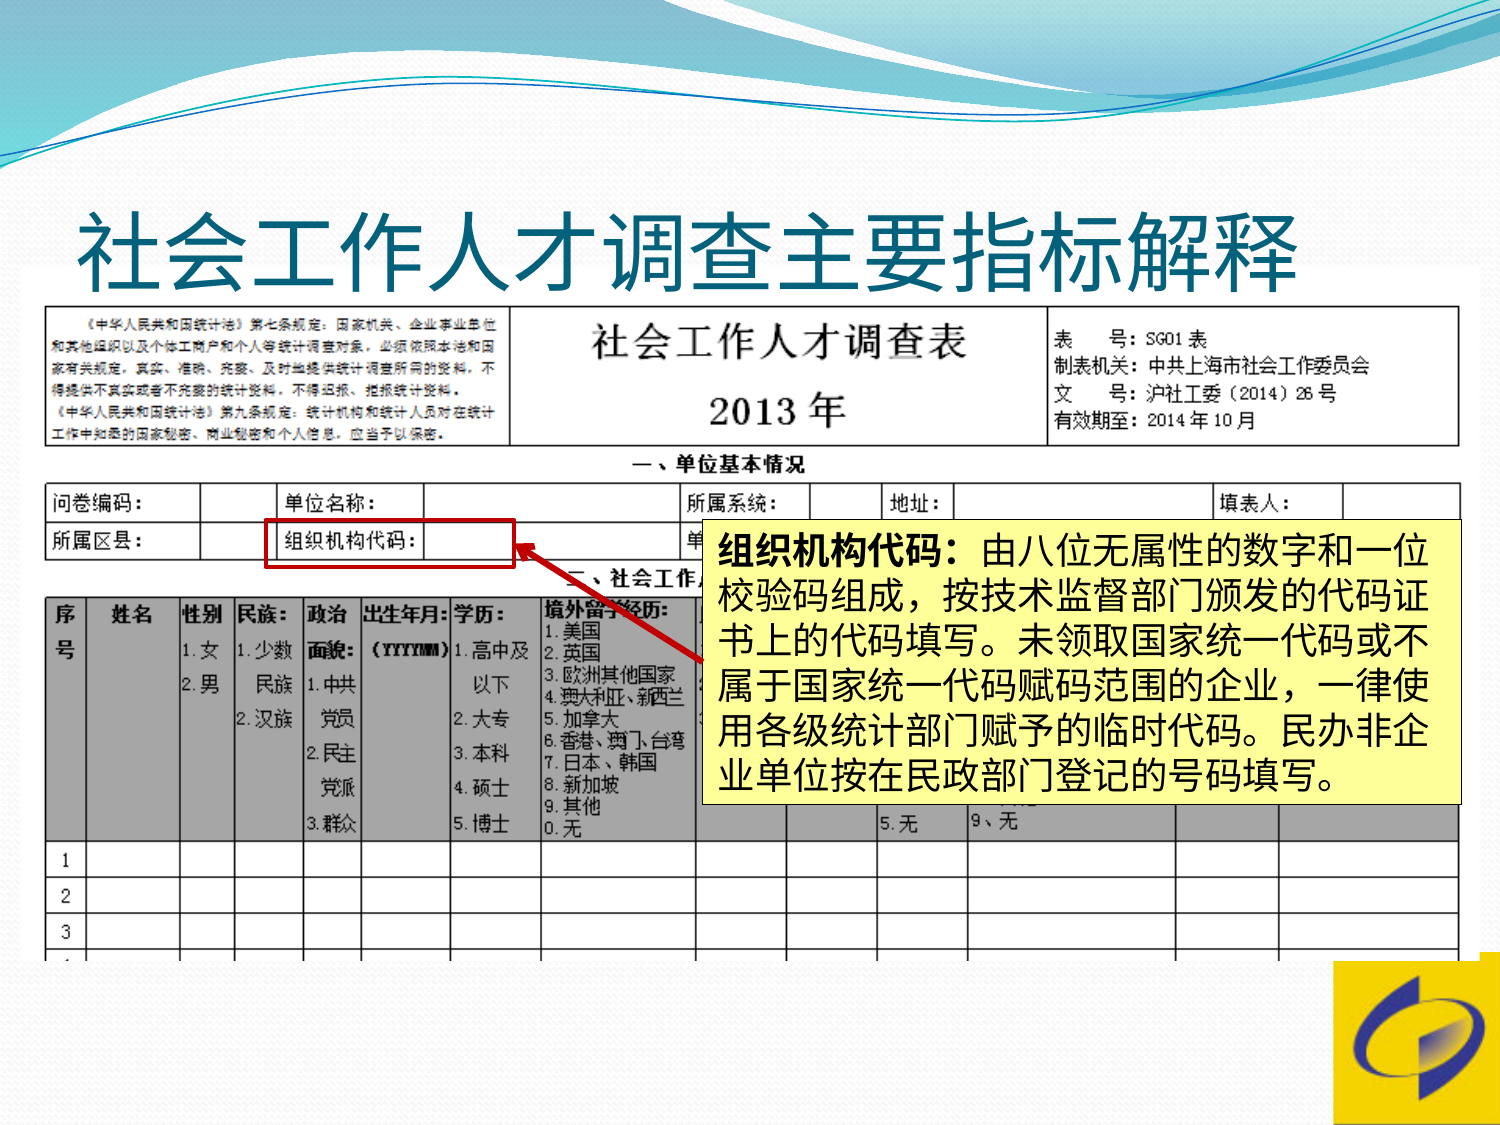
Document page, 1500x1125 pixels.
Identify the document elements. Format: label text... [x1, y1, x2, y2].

title 社会工作人才调查主要指标解释 [75, 115, 1425, 266]
picture [995, 274, 1023, 282]
picture [1153, 272, 1160, 285]
picture [189, 266, 223, 281]
picture [19, 266, 1480, 961]
picture [1333, 952, 1500, 1125]
picture [650, 266, 663, 272]
picture [713, 266, 748, 273]
picture [891, 266, 919, 276]
picture [623, 266, 632, 274]
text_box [513, 543, 703, 664]
